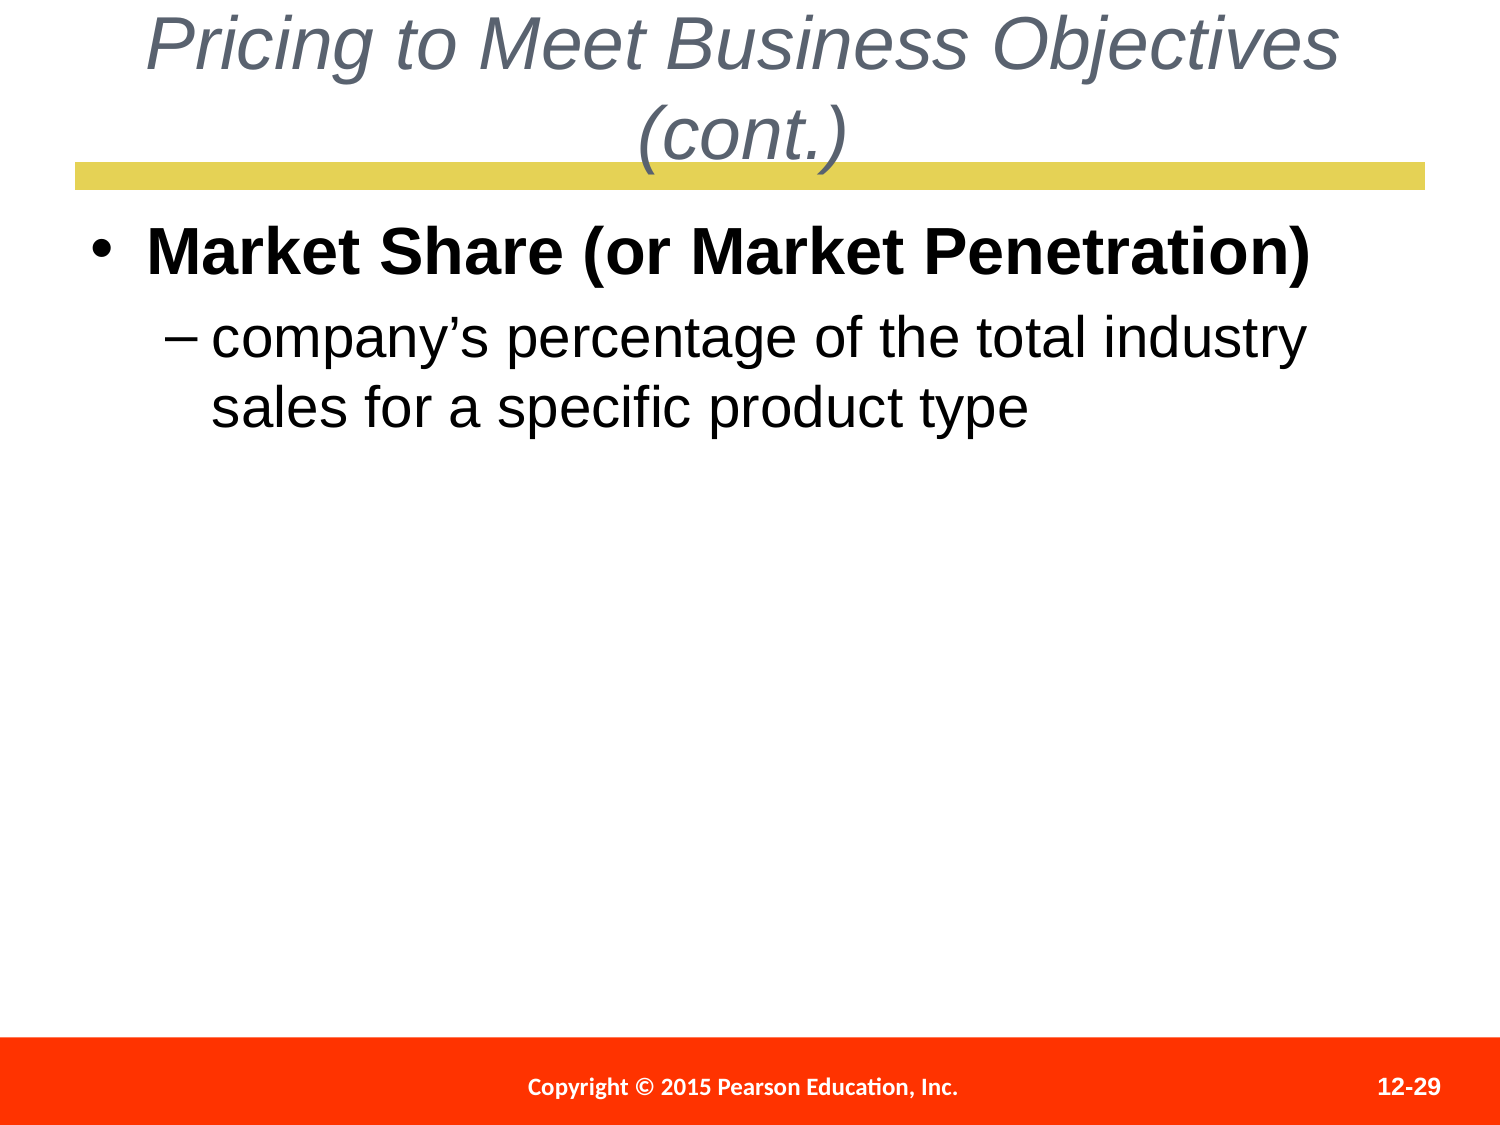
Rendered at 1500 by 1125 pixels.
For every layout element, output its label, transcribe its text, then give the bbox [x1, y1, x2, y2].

text_box Pricing to Meet Business Objectives (cont.) [50, 32, 1438, 138]
picture [75, 162, 1425, 190]
list Market Share (or Market Penetration) company’s percentage of the total industry sales for a specific product type [74, 199, 1426, 1006]
